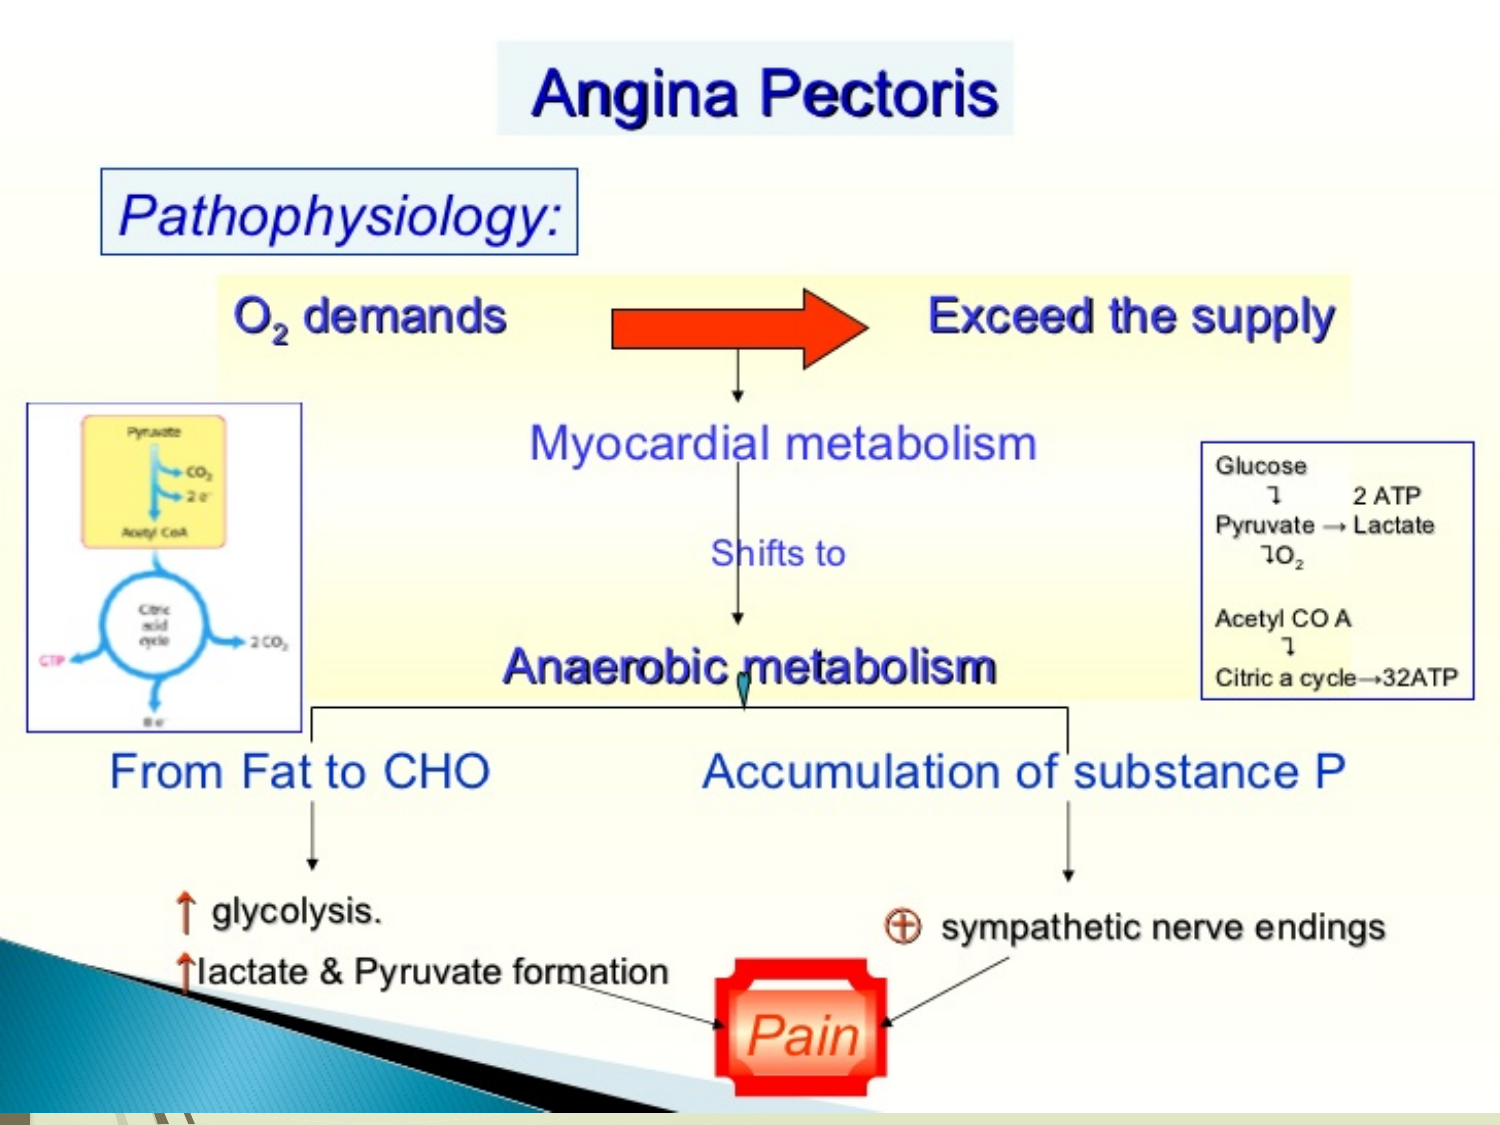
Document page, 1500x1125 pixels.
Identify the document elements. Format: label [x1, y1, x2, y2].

list [0, 0, 1500, 1113]
